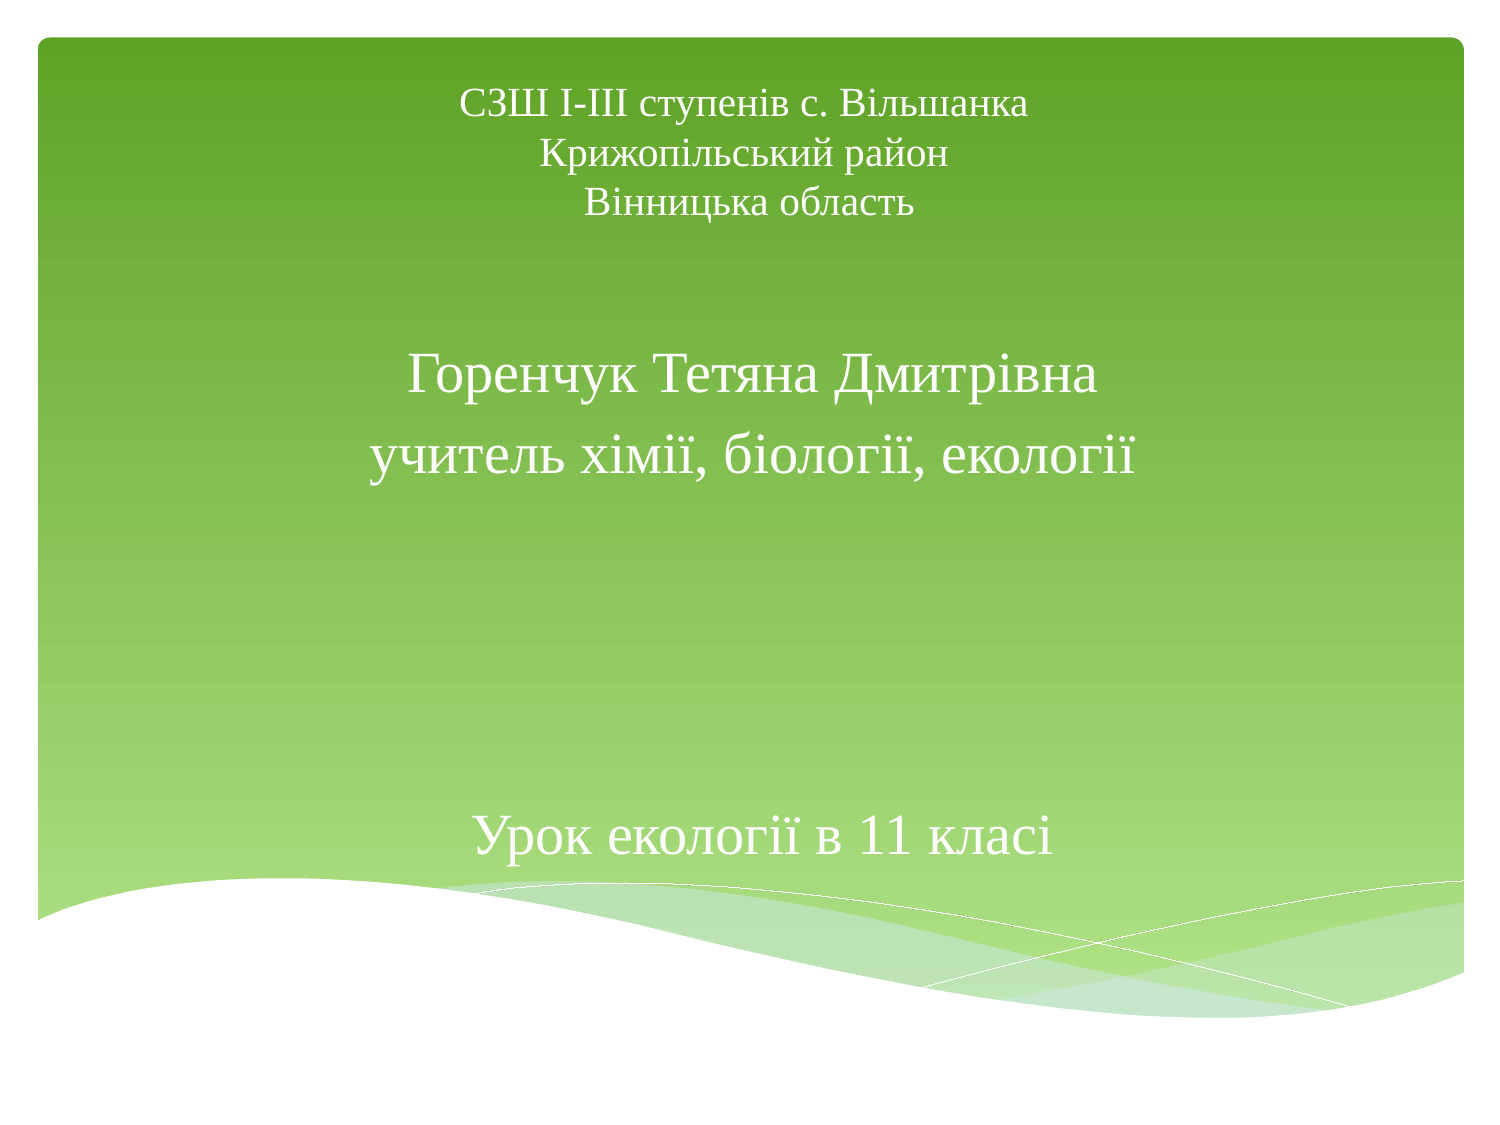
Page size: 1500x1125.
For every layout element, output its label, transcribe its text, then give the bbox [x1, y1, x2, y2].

text_box Урок екології в 11 класі [395, 788, 1128, 874]
subtitle Горенчук Тетяна Дмитрівна учитель хімії, біології, екології [265, 326, 1240, 568]
title СЗШ І-ІІІ ступенів с. Вільшанка Крижопільський район Вінницька область [112, 66, 1388, 232]
